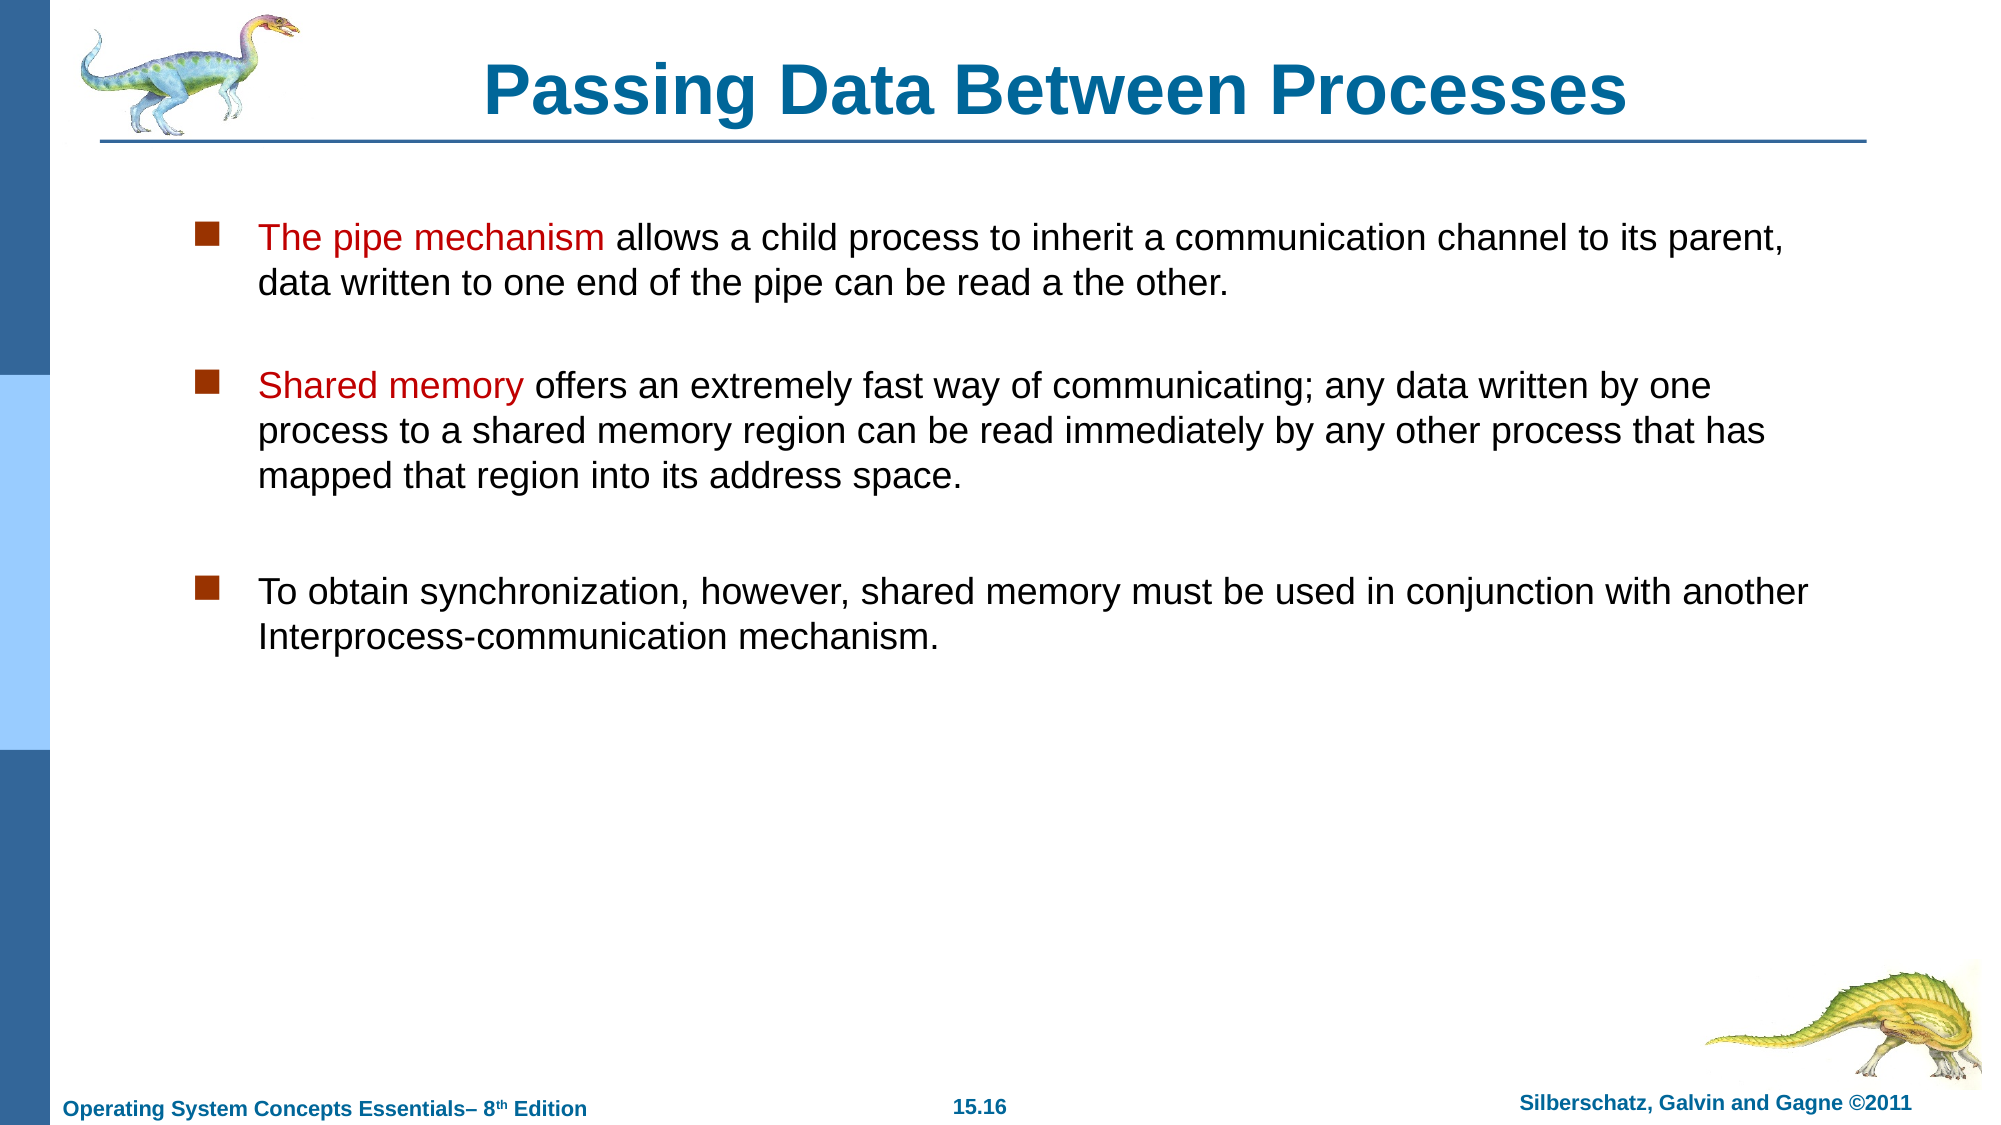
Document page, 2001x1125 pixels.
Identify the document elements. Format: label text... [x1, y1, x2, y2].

list The pipe mechanism allows a child process to inherit a communication channel to its parent, data written to one end of the pipe can be read a the other. Shared memory offers an extremely fast way of communicating; any data written by one process to a shared memory region can be read immediately by any other process that has mapped that region into its address space. To obtain synchronization, however, shared memory must be used in conjunction with another Interprocess-communication mechanism. [176, 202, 1847, 946]
title Passing Data Between Processes [212, 45, 1900, 141]
picture [62, 0, 324, 149]
picture [1700, 959, 1982, 1090]
